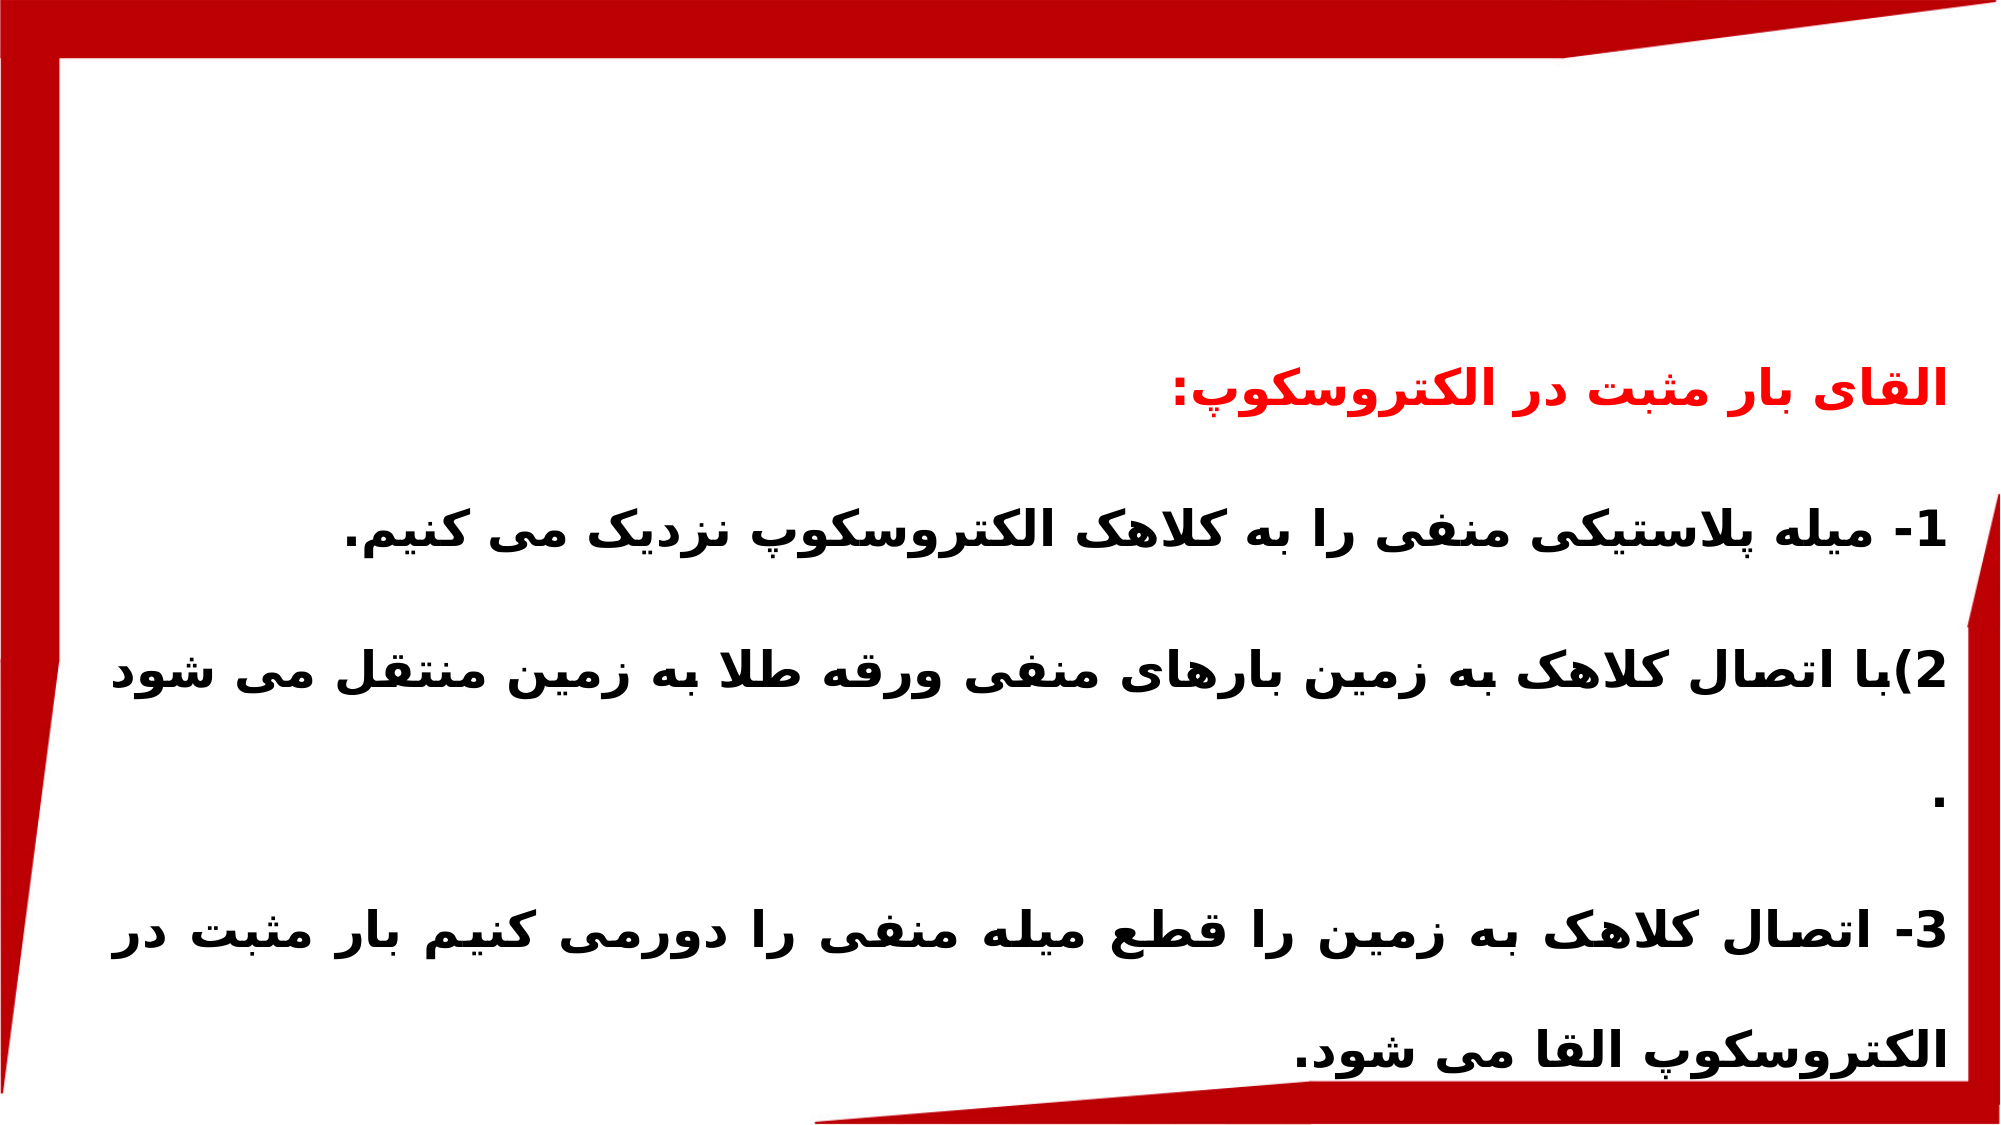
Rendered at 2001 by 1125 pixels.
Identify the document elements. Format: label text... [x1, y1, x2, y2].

picture [0, 0, 2001, 1125]
text_box القای بار مثبت در الکتروسکوپ: 1- میله پلاستیکی منفی را به کلاهک الکتروسکوپ نزدیک می کنیم. 2)با اتصال کلاهک به زمین بارهای منفی ورقه طلا به زمین منتقل می شود . 3- اتصال کلاهک به زمین را قطع میله منفی را دورمی کنیم بار مثبت در الکتروسکوپ القا می شود. توجه: برای القای بار منفی میله ی شیشه ای دارای بار مثبت را به کلاهک نزدیک کرده و همین مراحل را طی می کنیم [95, 288, 1965, 1125]
